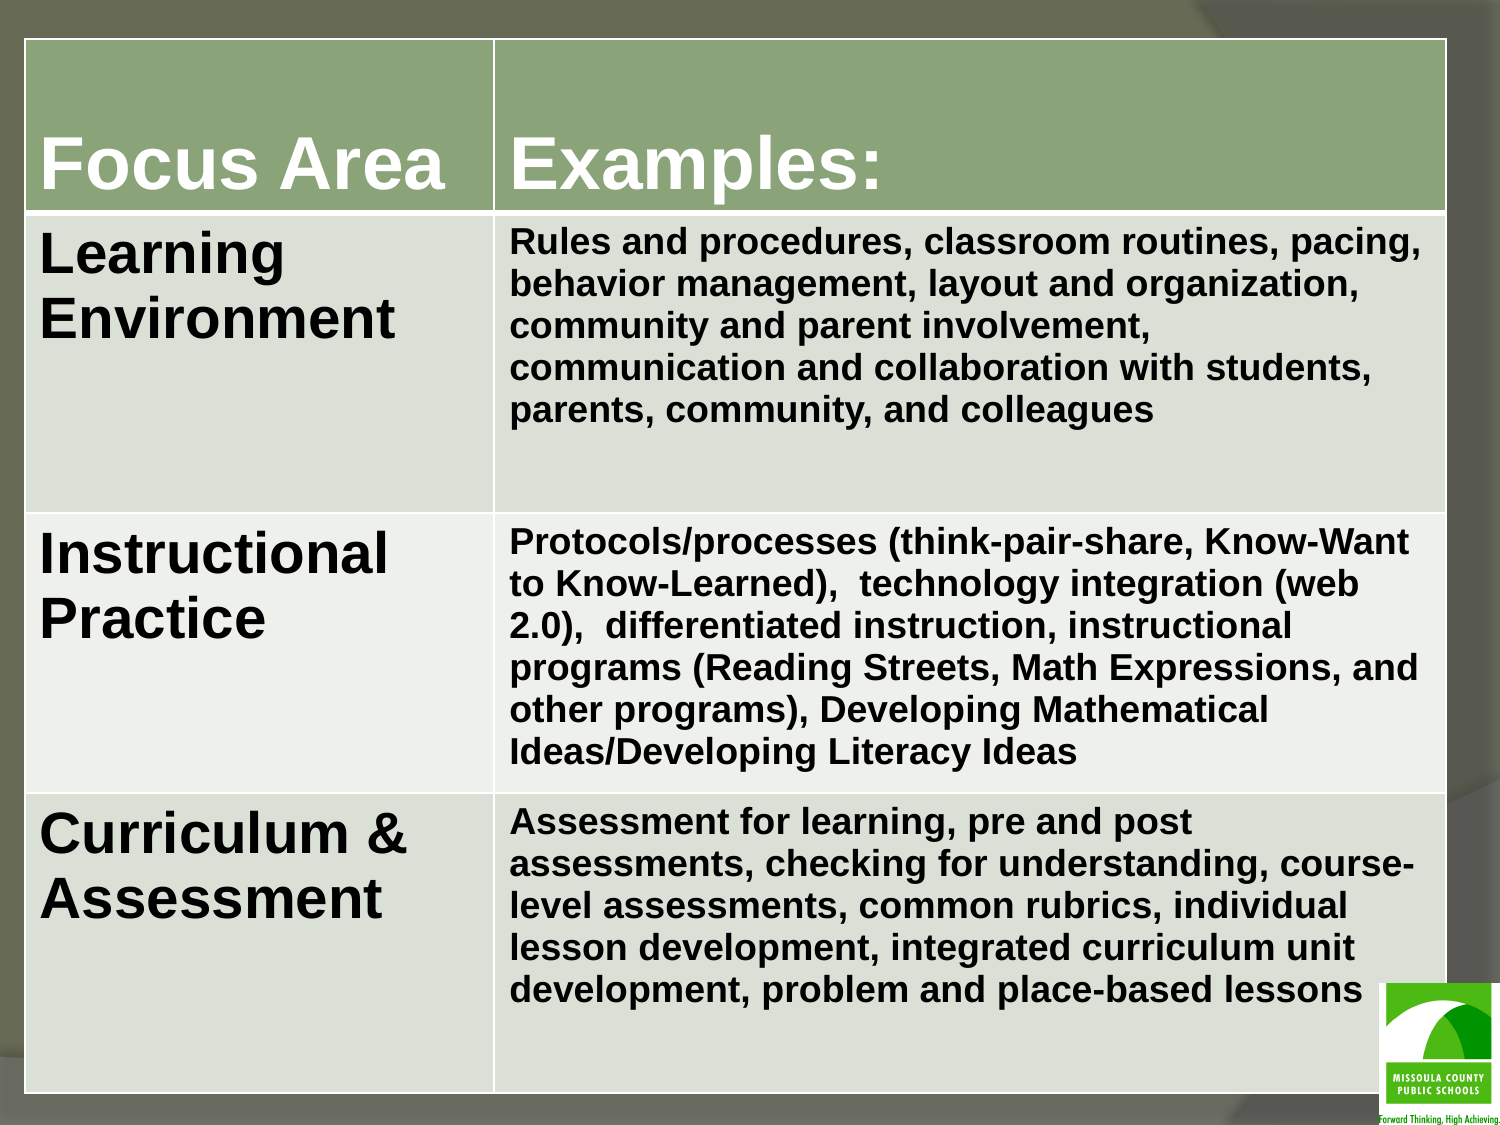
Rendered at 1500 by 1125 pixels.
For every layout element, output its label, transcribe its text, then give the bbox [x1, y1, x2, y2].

picture [1379, 983, 1500, 1125]
table_cell Rules and procedures, classroom routines, pacing, behavior management, layout and organization, community and parent involvement, communication and collaboration with students, parents, community, and colleagues [495, 216, 1445, 512]
table_cell Protocols/processes (think-pair-share, Know-Want to Know-Learned), technology integration (web 2.0), differentiated instruction, instructional programs (Reading Streets, Math Expressions, and other programs), Developing Mathematical Ideas/Developing Literacy Ideas [495, 514, 1445, 792]
table_cell Curriculum & Assessment [26, 794, 493, 1092]
table_cell Assessment for learning, pre and post assessments, checking for understanding, course-level assessments, common rubrics, individual lesson development, integrated curriculum unit development, problem and place-based lessons [495, 794, 1445, 1092]
table_header Examples: [495, 40, 1445, 210]
table_cell Learning Environment [26, 216, 493, 512]
table_header Focus Area [26, 40, 493, 210]
table_cell Instructional Practice [26, 514, 493, 792]
